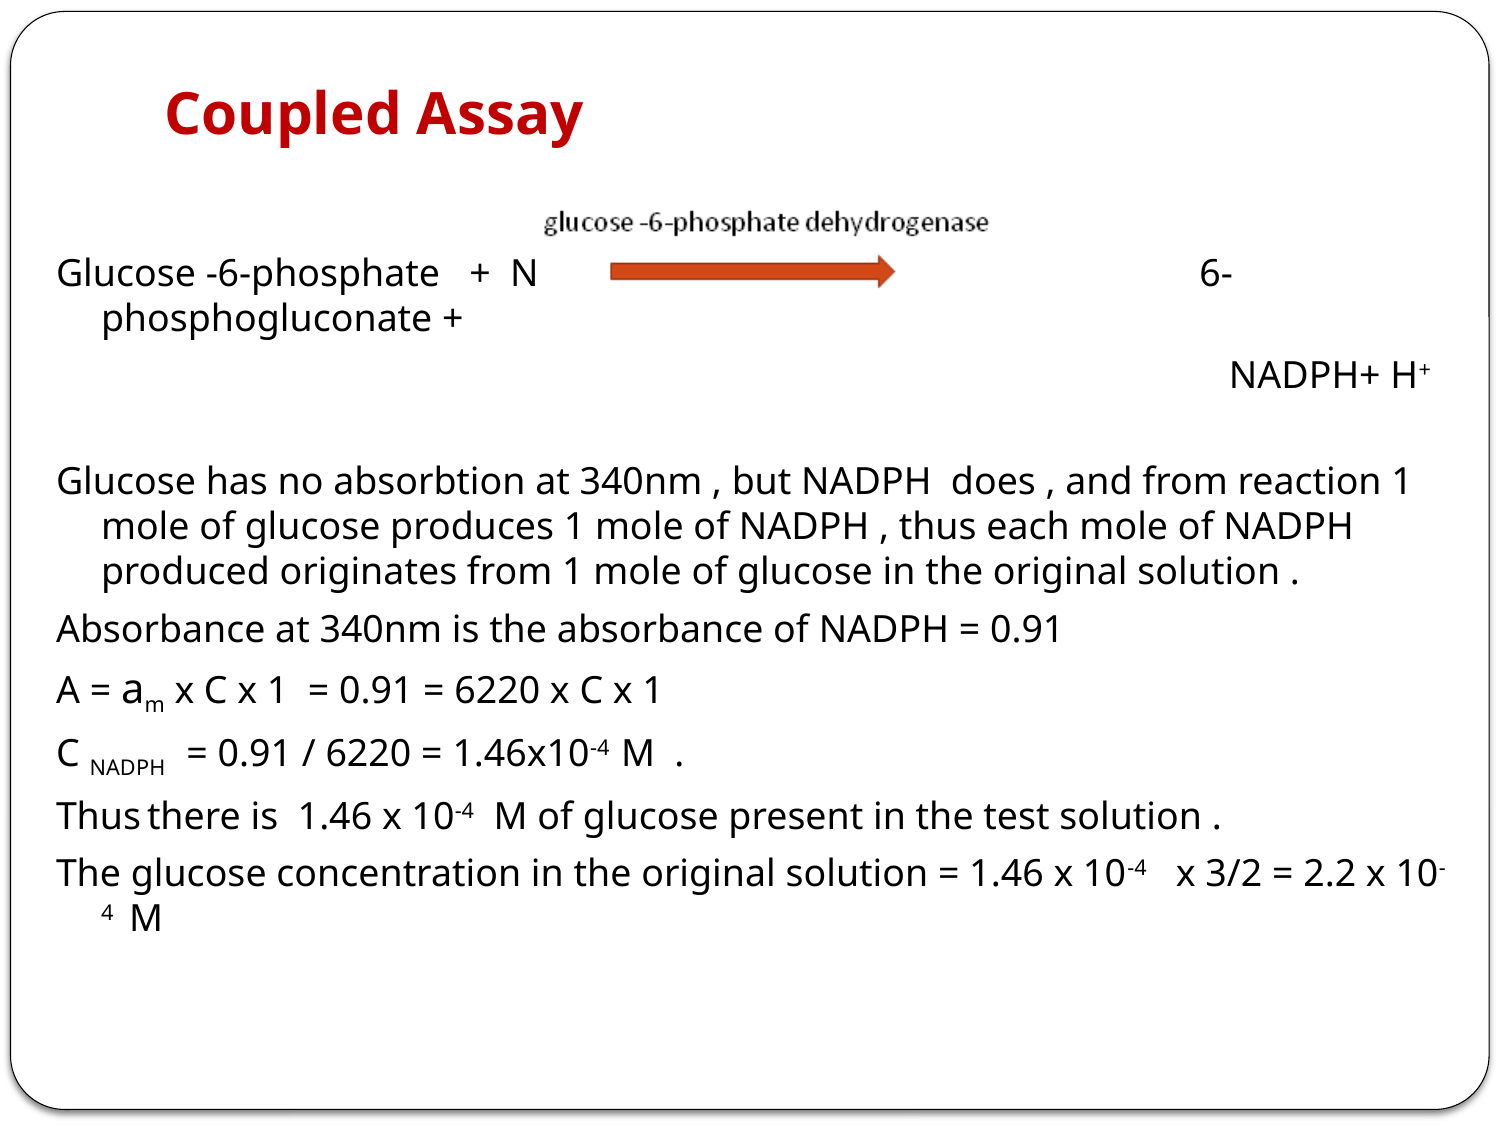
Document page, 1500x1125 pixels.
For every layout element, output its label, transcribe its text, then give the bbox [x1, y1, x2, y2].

title Coupled Assay [150, 45, 1425, 161]
list Glucose -6-phosphate + NADP+ 6-phosphogluconate + NADPH+ H+ Glucose has no absorbtion at 340nm , but NADPH does , and from reaction 1 mole of glucose produces 1 mole of NADPH , thus each mole of NADPH produced originates from 1 mole of glucose in the original solution . Absorbance at 340nm is the absorbance of NADPH = 0.91 A = am x C x 1 = 0.91 = 6220 x C x 1 C NADPH = 0.91 / 6220 = 1.46x10-4 M . Thus there is 1.46 x 10-4 M of glucose present in the test solution . The glucose concentration in the original solution = 1.46 x 10-4 x 3/2 = 2.2 x 10-4 M [41, 184, 1471, 1035]
picture [537, 207, 1002, 296]
